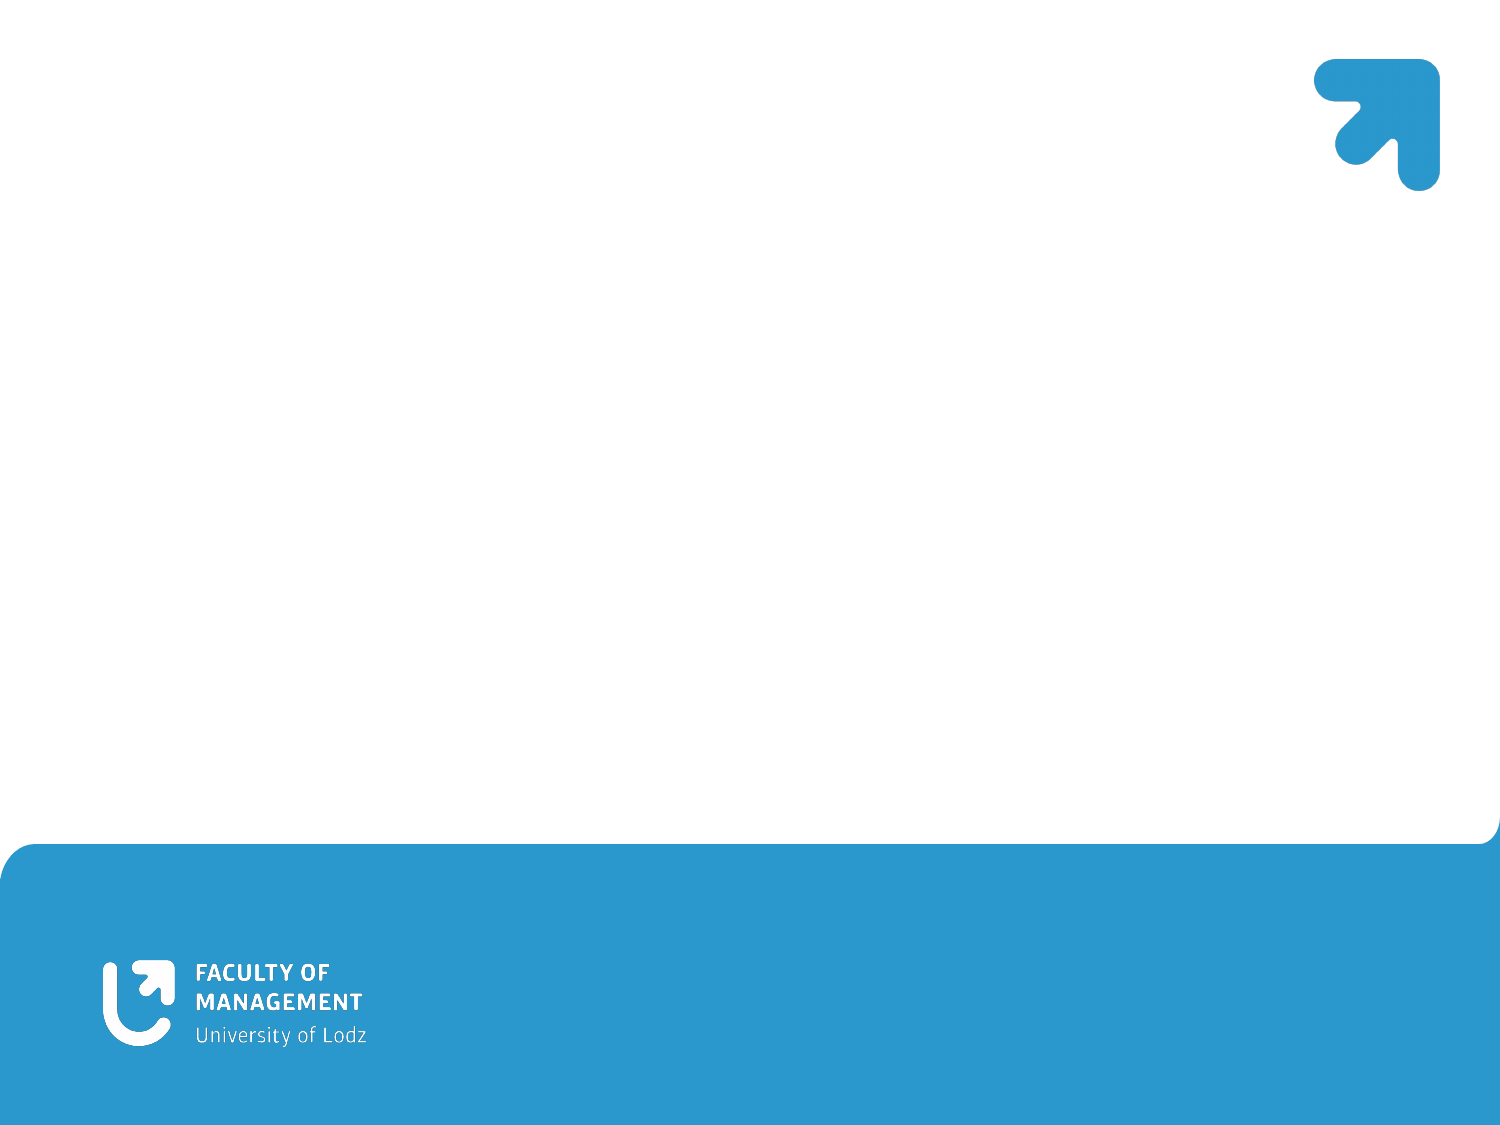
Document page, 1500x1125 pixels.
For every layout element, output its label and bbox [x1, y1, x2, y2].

picture [1314, 59, 1440, 191]
picture [103, 960, 366, 1047]
